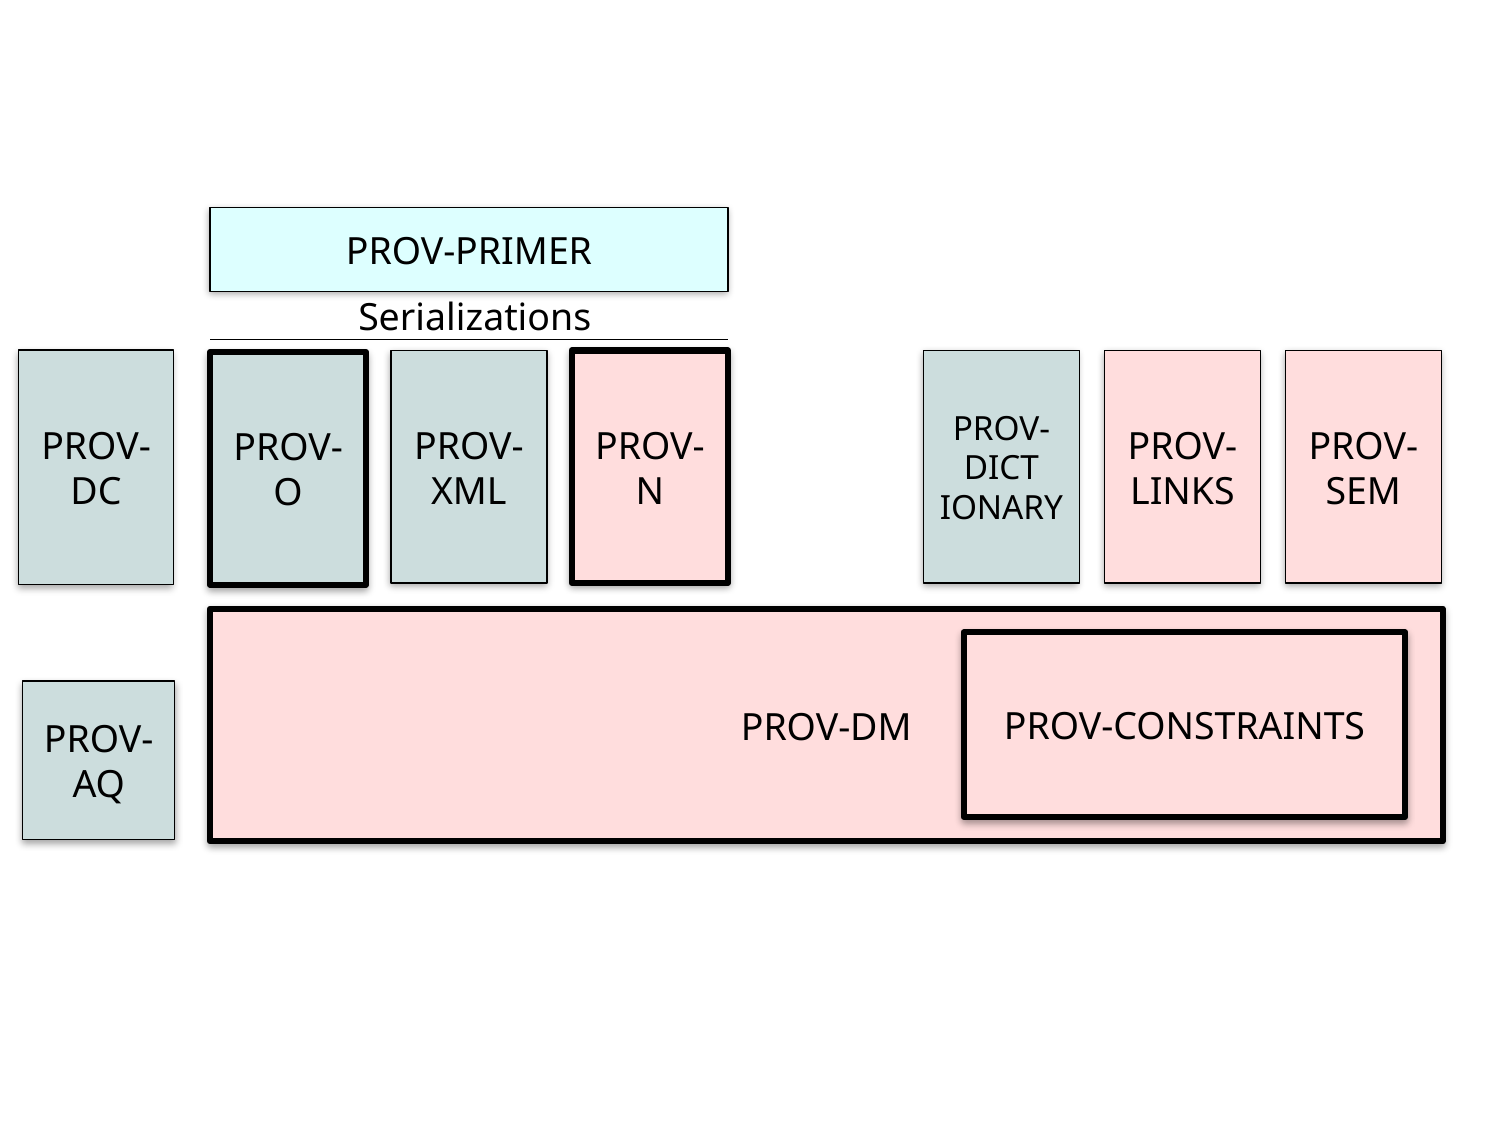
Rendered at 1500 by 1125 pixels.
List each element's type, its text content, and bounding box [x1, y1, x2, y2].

text_box PROV-N [571, 350, 729, 584]
text_box PROV-XML [390, 350, 548, 584]
text_box PROV-DC [18, 349, 174, 585]
text_box PROV-SEM [1285, 350, 1442, 584]
text_box PROV-DICT IONARY [923, 350, 1080, 584]
text_box PROV-PRIMER [209, 207, 729, 292]
text_box PROV-LINKS [1104, 350, 1261, 584]
text_box PROV-O [209, 351, 367, 585]
text_box PROV-DM [209, 608, 1443, 842]
text_box PROV-CONSTRAINTS [963, 632, 1406, 818]
text_box Serializations [343, 285, 607, 338]
text_box PROV-AQ [22, 680, 175, 840]
